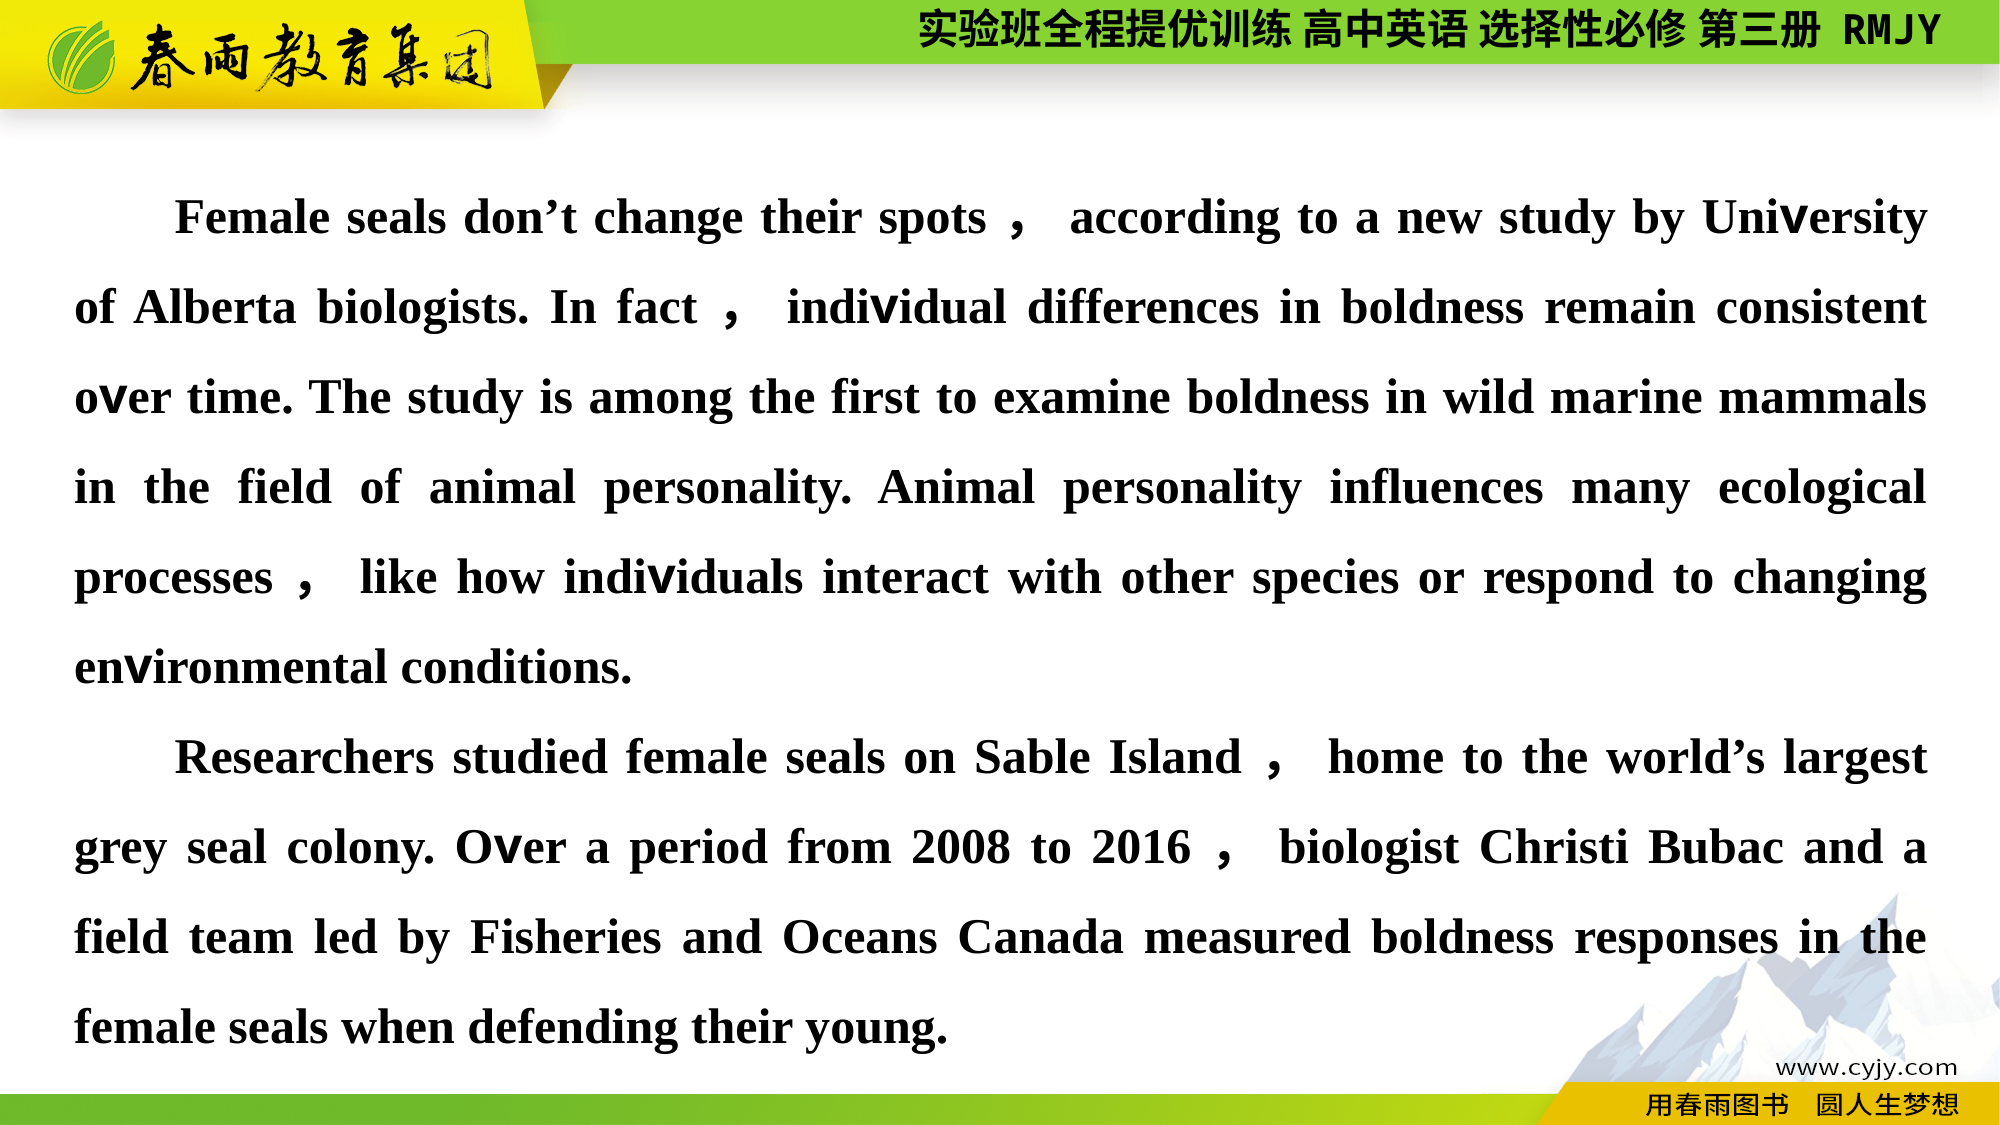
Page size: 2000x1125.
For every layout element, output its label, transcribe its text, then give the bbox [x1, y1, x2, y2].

picture [0, 0, 2000, 1125]
list Female seals don’t change their spots，according to a new study by University of Alberta biologists. In fact，individual differences in boldness remain consistent over time. The study is among the first to examine boldness in wild marine mammals in the field of animal personality. Animal personality influences many ecological processes，like how individuals interact with other species or respond to changing environmental conditions. Researchers studied female seals on Sable Island，home to the world’s largest grey seal colony. Over a period from 2008 to 2016，biologist Christi Bubac and a field team led by Fisheries and Oceans Canada measured boldness responses in the female seals when defending their young. [59, 146, 1944, 1071]
